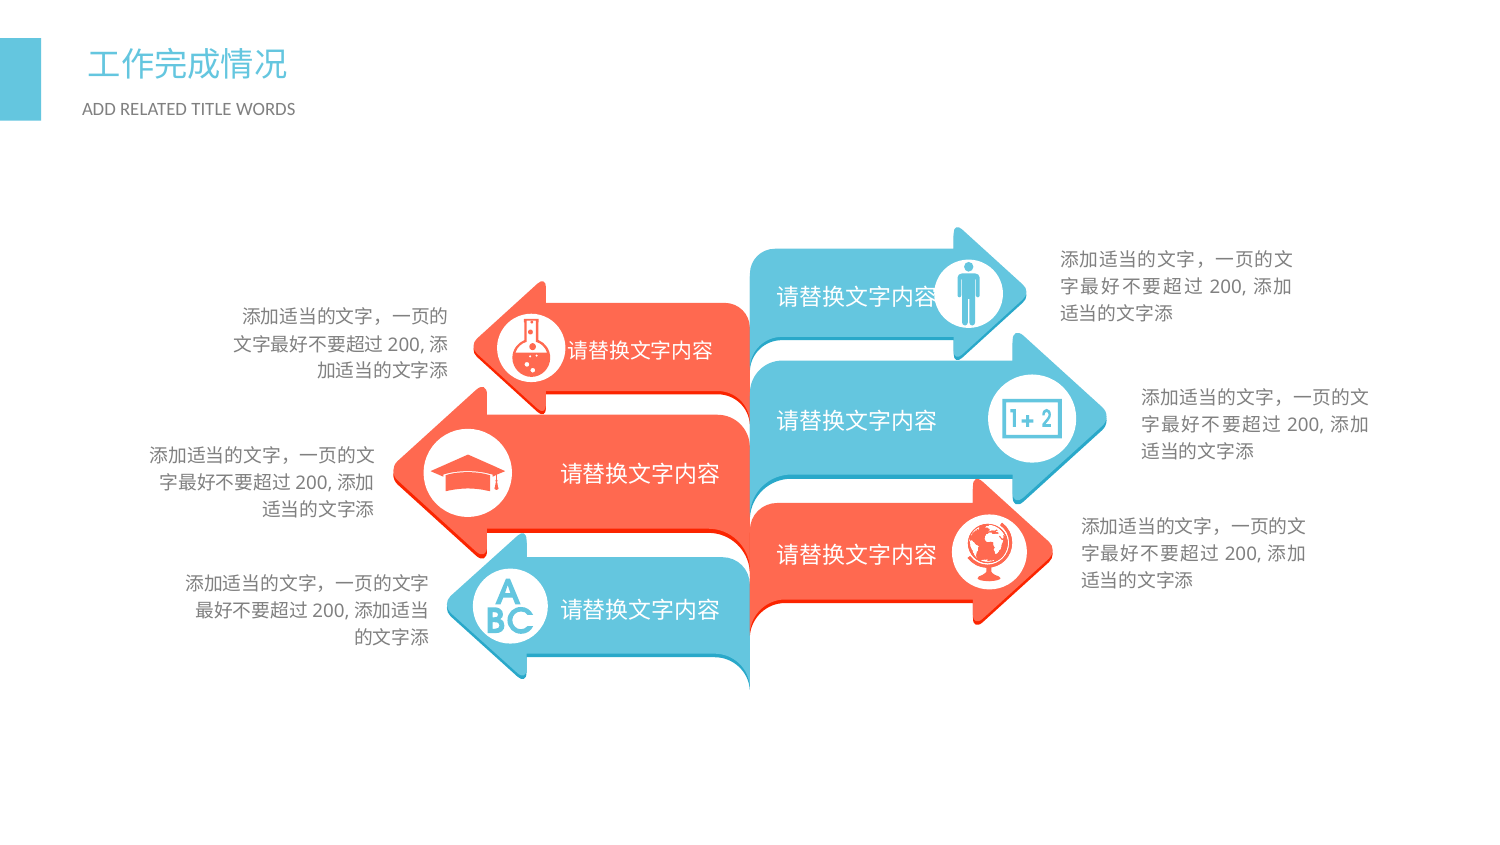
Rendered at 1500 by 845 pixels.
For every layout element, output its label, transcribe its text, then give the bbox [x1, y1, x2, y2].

text_box 添加适当的文字，一页的文字最好不要超过200,添加适当的文字添 [1066, 502, 1322, 599]
text_box 添加适当的文字，一页的文字最好不要超过200,添加适当的文字添 [212, 293, 464, 390]
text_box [987, 374, 1077, 463]
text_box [472, 279, 744, 383]
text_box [933, 259, 1004, 329]
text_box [472, 568, 549, 644]
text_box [496, 313, 566, 383]
text_box 添加适当的文字，一页的文字最好不要超过200,添加适当的文字添 [1045, 235, 1308, 332]
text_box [951, 514, 1028, 590]
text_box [391, 384, 744, 572]
text_box 添加适当的文字，一页的文字最好不要超过200,添加适当的文字添 [1126, 374, 1385, 470]
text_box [749, 525, 1055, 636]
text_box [749, 224, 1028, 329]
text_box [423, 428, 513, 518]
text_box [445, 580, 751, 690]
text_box 添加适当的文字，一页的文字最好不要超过200,添加适当的文字添 [130, 431, 386, 528]
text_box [749, 330, 1109, 518]
text_box 添加适当的文字，一页的文字最好不要超过200,添加适当的文字添 [168, 559, 440, 656]
